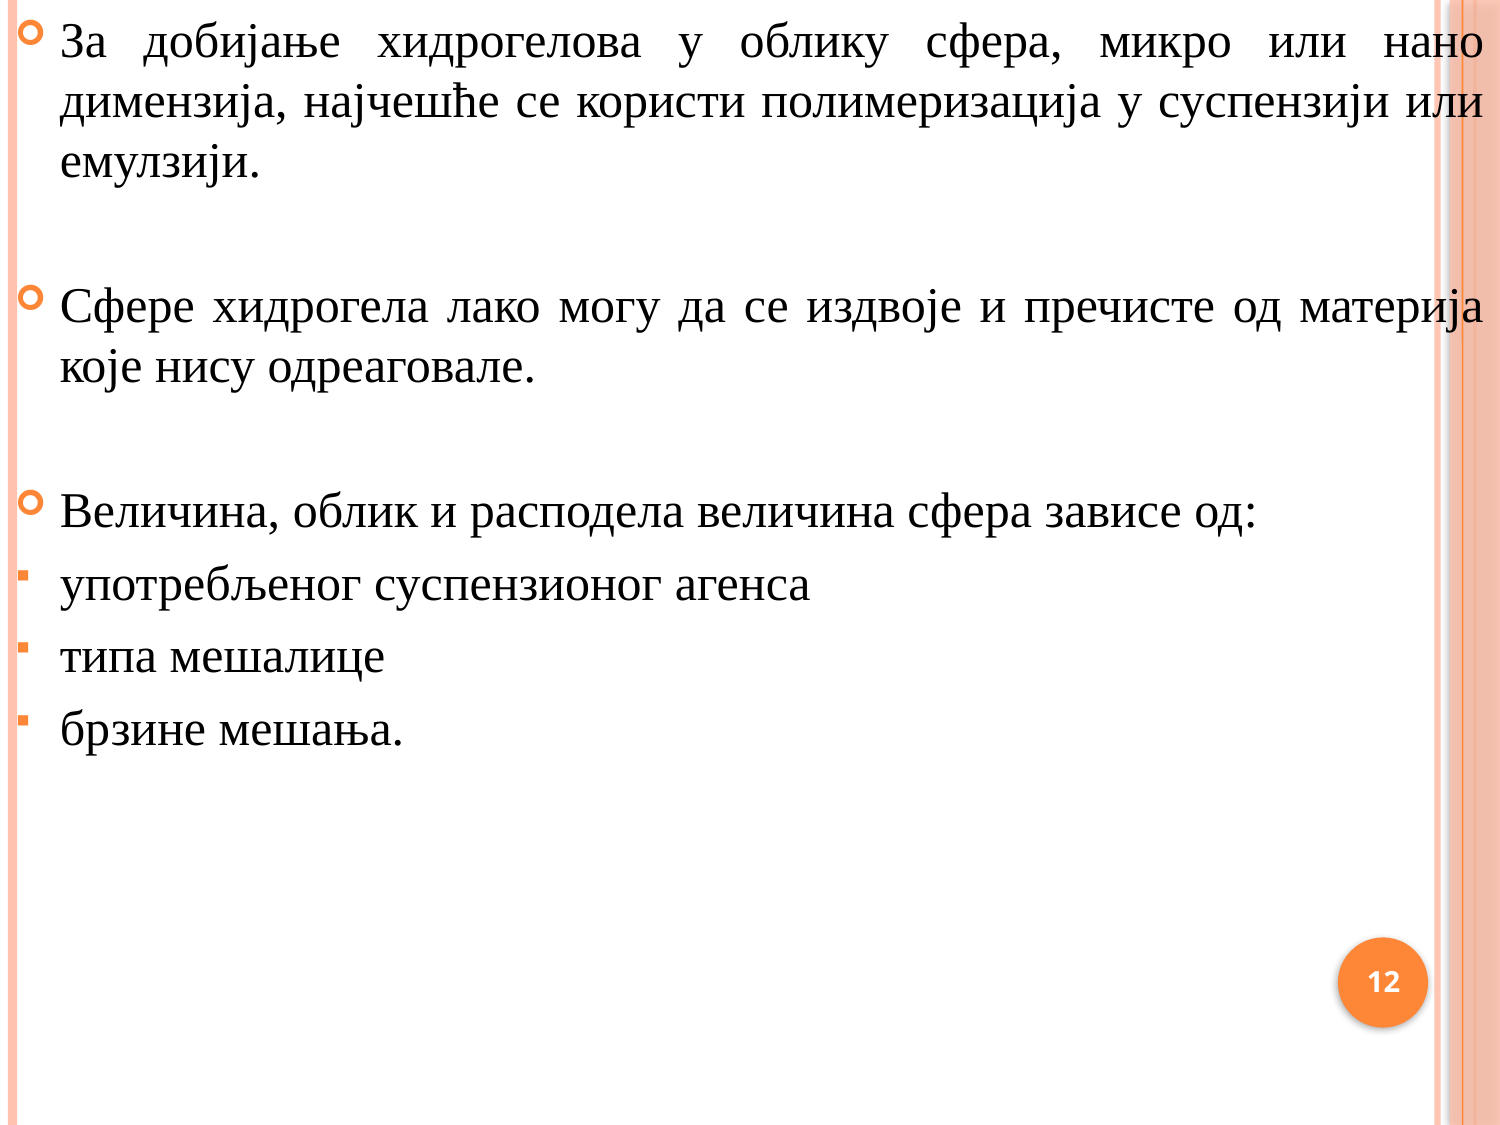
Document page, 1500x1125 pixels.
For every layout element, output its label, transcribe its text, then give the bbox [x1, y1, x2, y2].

list За добијање хидрогелова у облику сфера, микро или нано димензија, најчешће се користи полимеризација у суспензији или емулзији. Сфере хидрогела лако могу да се издвоје и пречисте од материја које нису одреаговале. Величина, облик и расподела величина сфера зависе од: употребљеног суспензионог агенса типа мешалице брзине мешања. [0, 0, 1500, 1125]
